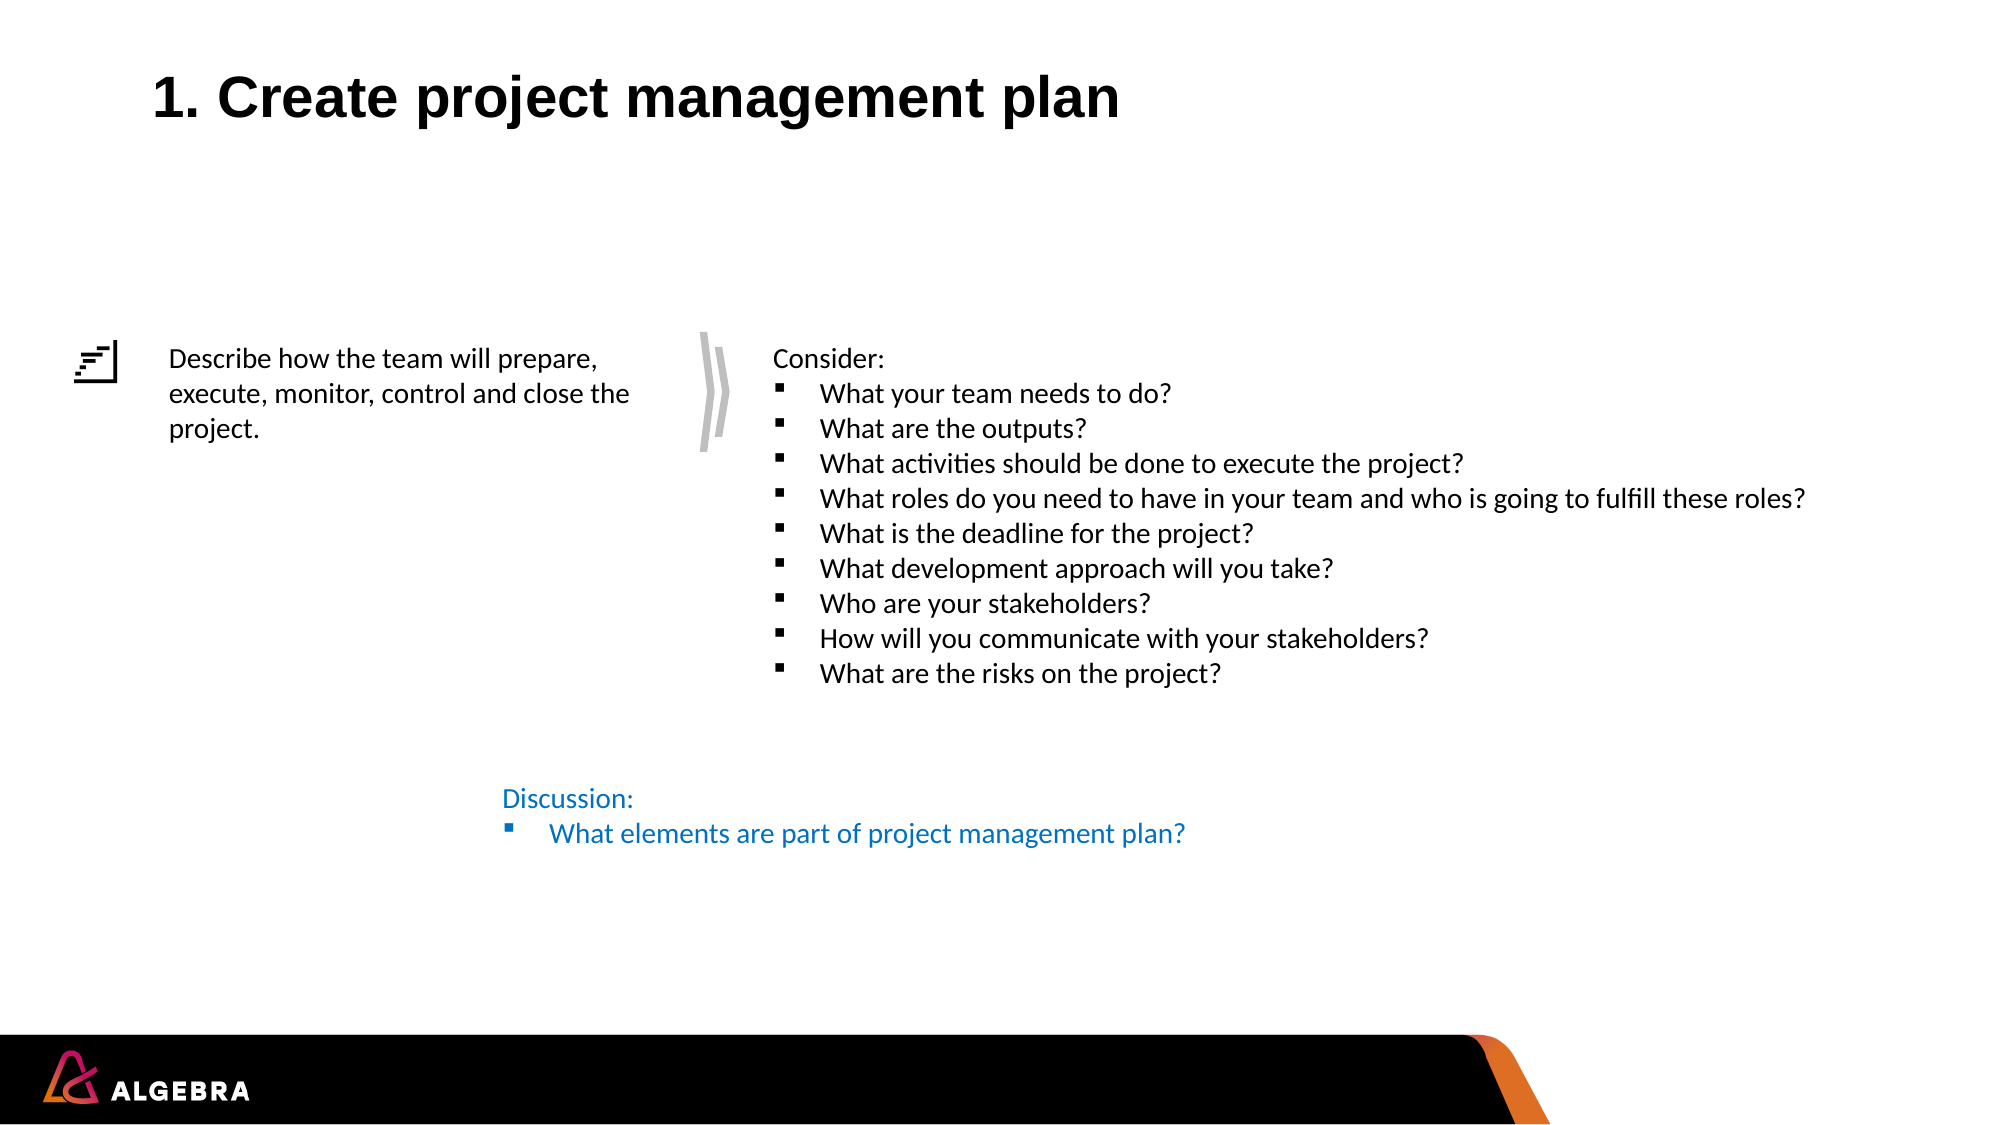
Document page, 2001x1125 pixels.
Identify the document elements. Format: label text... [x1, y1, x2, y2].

picture [0, 1034, 1733, 1125]
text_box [699, 331, 730, 452]
text_box Describe how the team will prepare, execute, monitor, control and close the project. [153, 331, 657, 550]
picture [65, 331, 126, 392]
text_box Consider: What your team needs to do? What are the outputs? What activities should be done to execute the project? What roles do you need to have in your team and who is going to fulfill these roles? What is the deadline for the project? What development approach will you take? Who are your stakeholders? How will you communicate with your stakeholders? What are the risks on the project? [757, 331, 1884, 702]
title 1. Create project management plan [137, 59, 1863, 278]
text_box Discussion: What elements are part of project management plan? [487, 771, 1595, 928]
